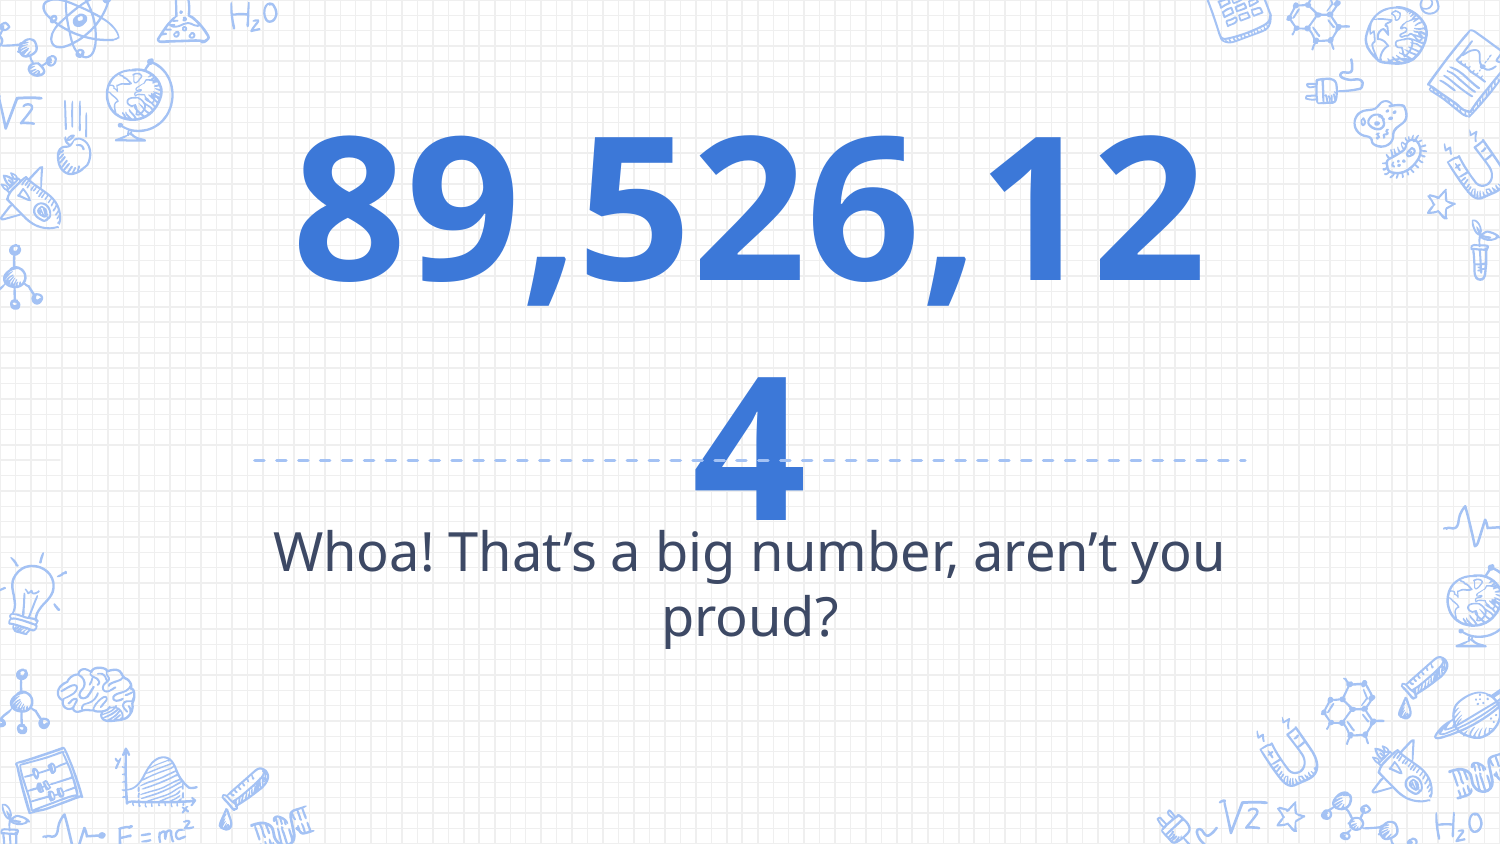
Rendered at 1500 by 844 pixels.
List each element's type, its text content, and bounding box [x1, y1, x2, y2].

title 89,526,124 [247, 225, 1253, 416]
subtitle Whoa! That’s a big number, aren’t you proud? [253, 502, 1247, 632]
